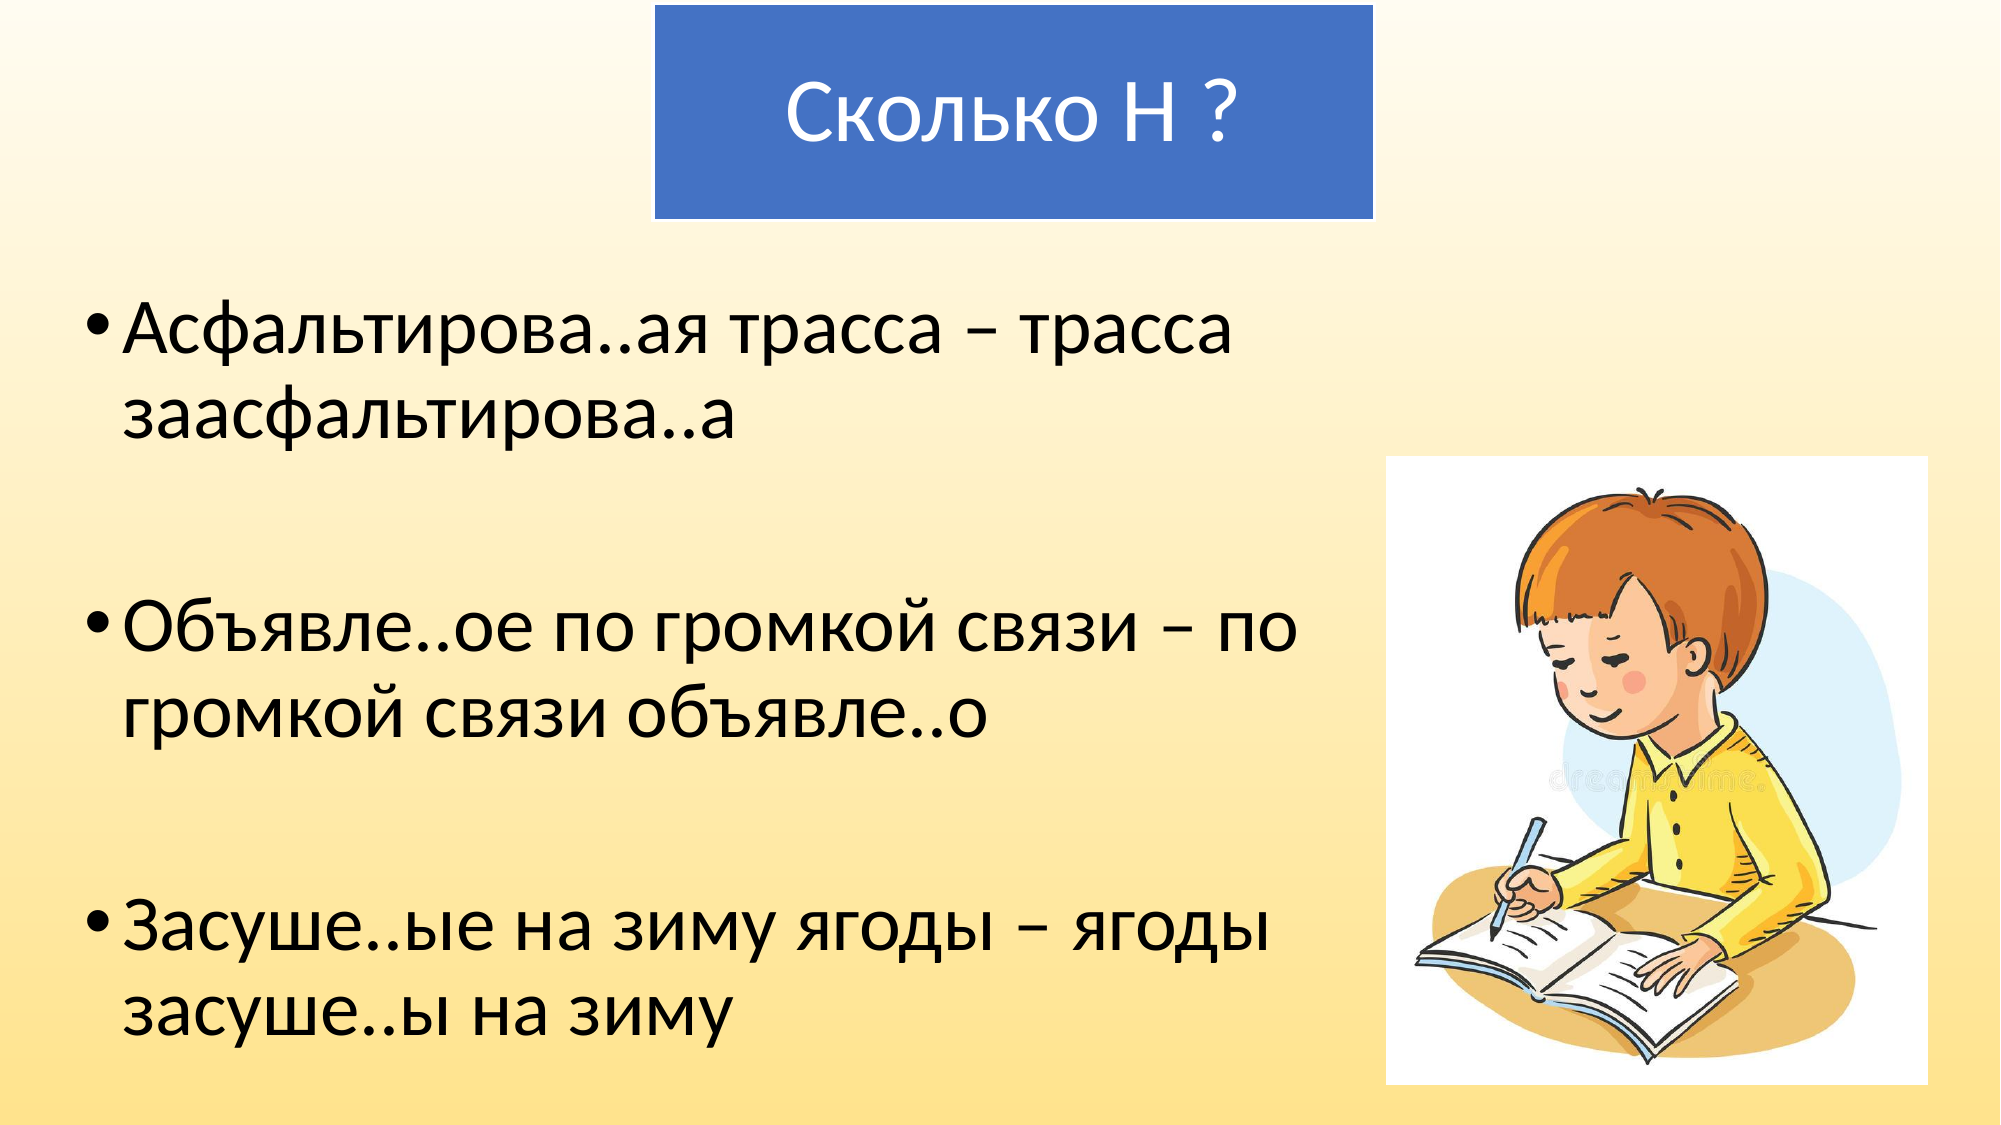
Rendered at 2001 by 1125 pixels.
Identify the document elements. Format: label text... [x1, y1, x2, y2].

list Асфальтирова..ая трасса – трасса заасфальтирова..а Объявле..ое по громкой связи – по громкой связи объявле..о Засуше..ые на зиму ягоды – ягоды засуше..ы на зиму [69, 277, 1355, 1097]
title Сколько Н ? [651, 2, 1376, 222]
picture [1386, 456, 1928, 1085]
